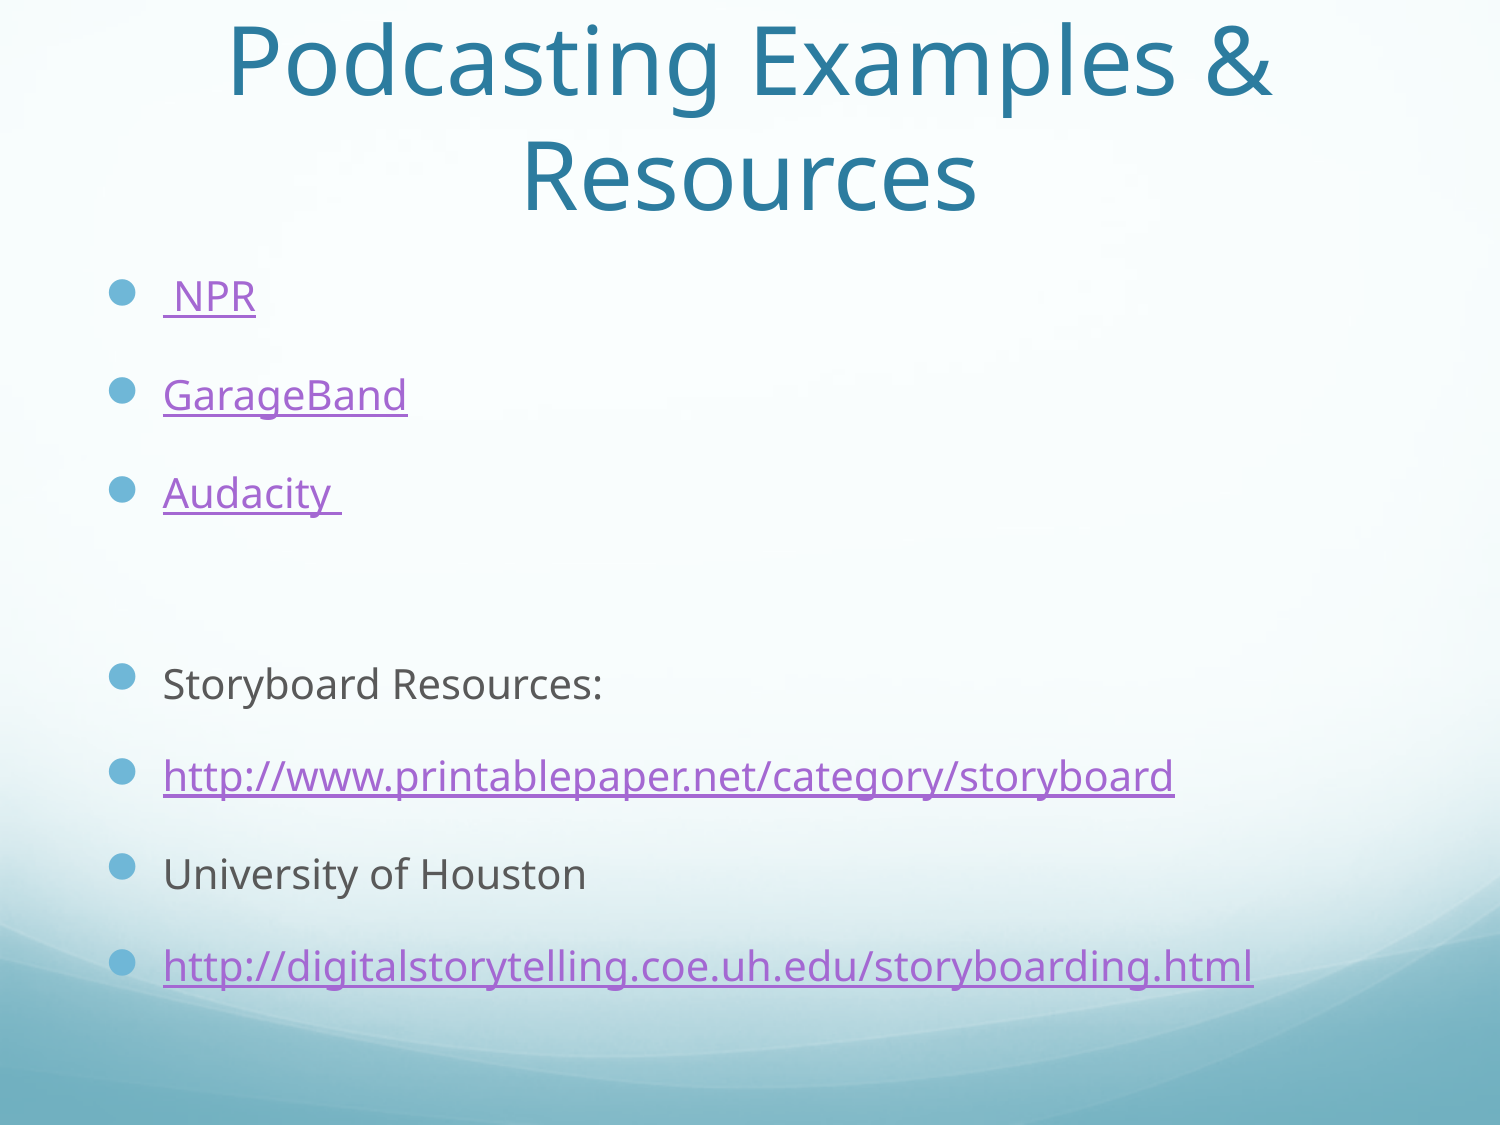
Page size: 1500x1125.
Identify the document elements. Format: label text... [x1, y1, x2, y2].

list NPR GarageBand Audacity Storyboard Resources: http://www.printablepaper.net/category/storyboard University of Houston http://digitalstorytelling.coe.uh.edu/storyboarding.html [90, 262, 1410, 975]
title Podcasting Examples & Resources [90, 17, 1410, 237]
